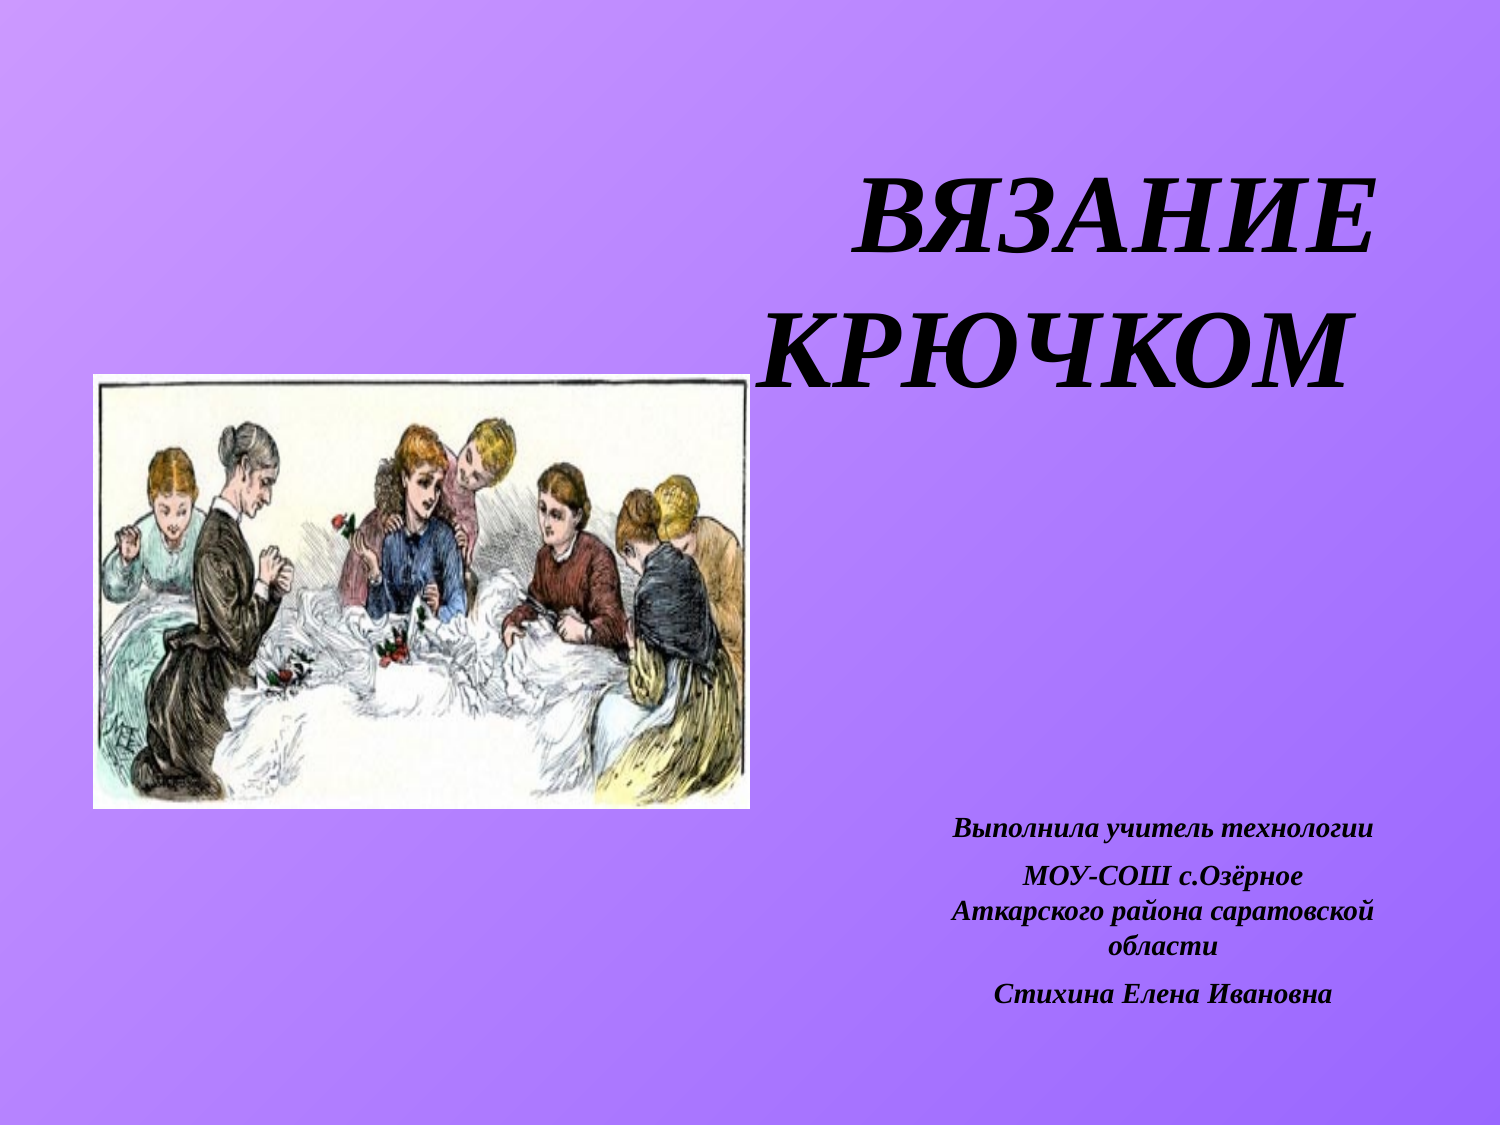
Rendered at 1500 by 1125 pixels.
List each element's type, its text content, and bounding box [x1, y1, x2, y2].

subtitle Выполнила учитель технологии МОУ-СОШ с.Озёрное Аткарского района саратовской области Стихина Елена Ивановна [937, 808, 1390, 1043]
picture [93, 374, 751, 809]
title Вязание крючком [738, 87, 1390, 411]
